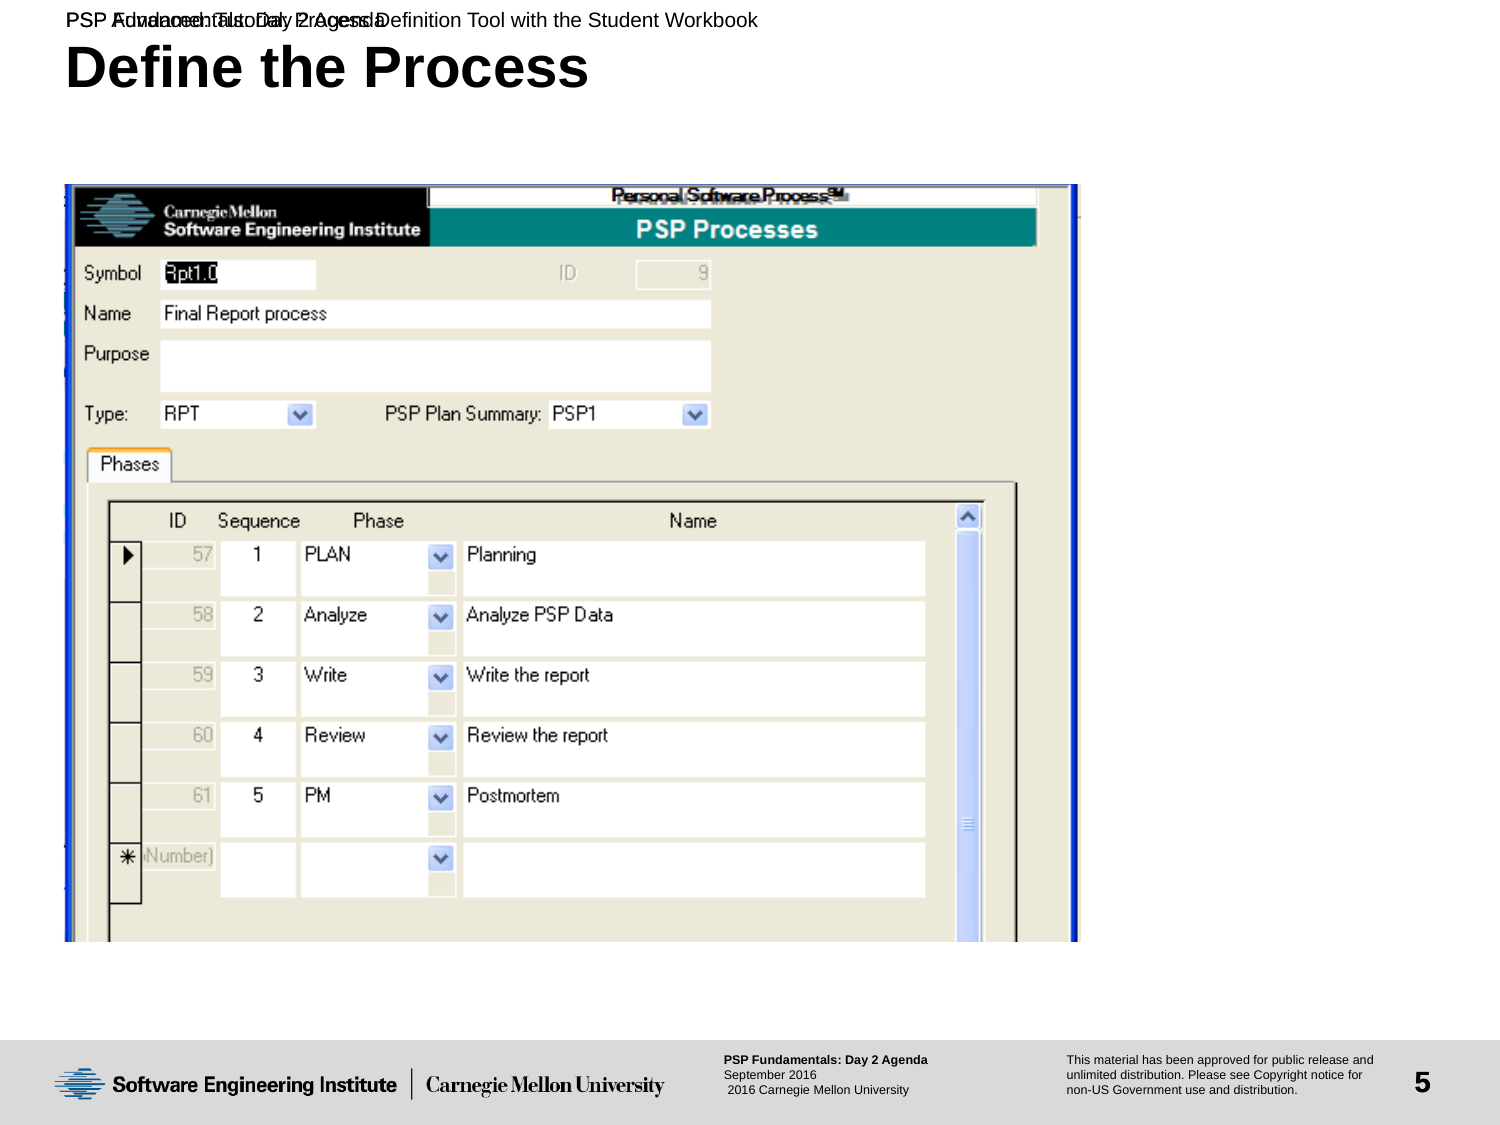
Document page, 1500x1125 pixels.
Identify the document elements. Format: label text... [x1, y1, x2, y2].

picture [46, 1061, 673, 1104]
picture [63, 184, 1081, 942]
title Define the Process [65, 37, 1430, 148]
